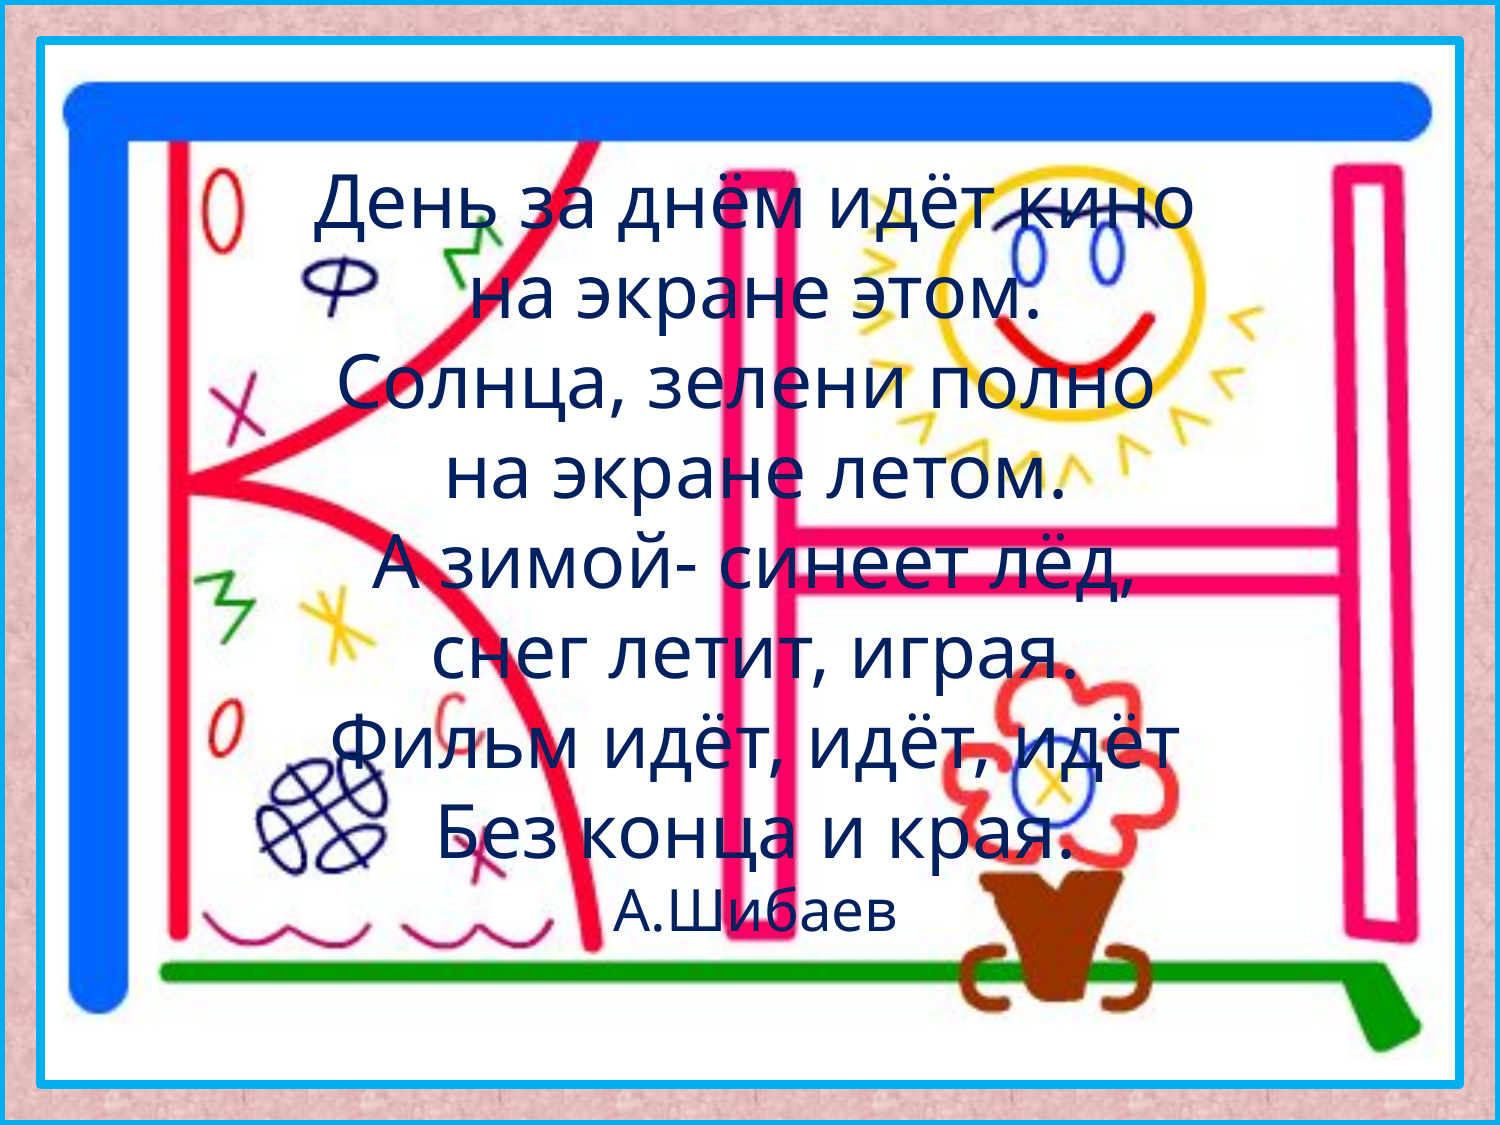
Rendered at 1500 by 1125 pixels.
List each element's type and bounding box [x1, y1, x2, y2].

picture [46, 64, 1454, 1061]
text_box [0, 0, 1500, 1125]
